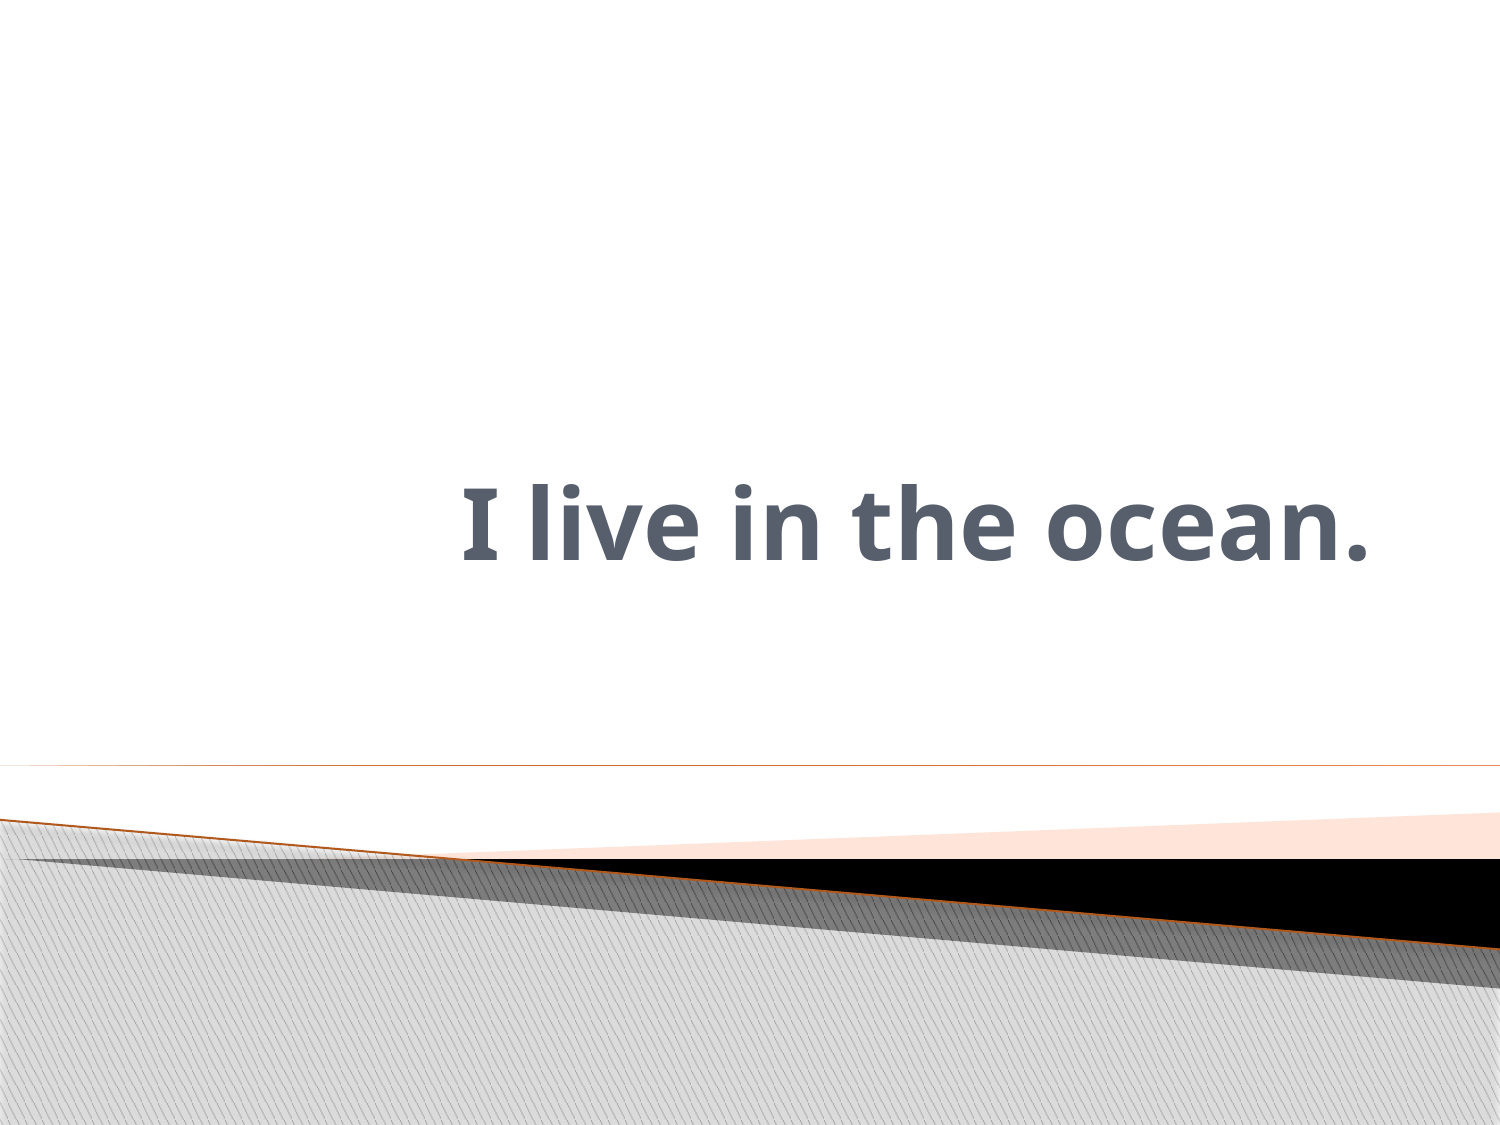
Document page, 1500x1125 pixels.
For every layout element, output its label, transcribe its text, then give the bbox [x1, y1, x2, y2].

picture [5, 859, 1500, 989]
title I live in the ocean. [112, 287, 1388, 588]
